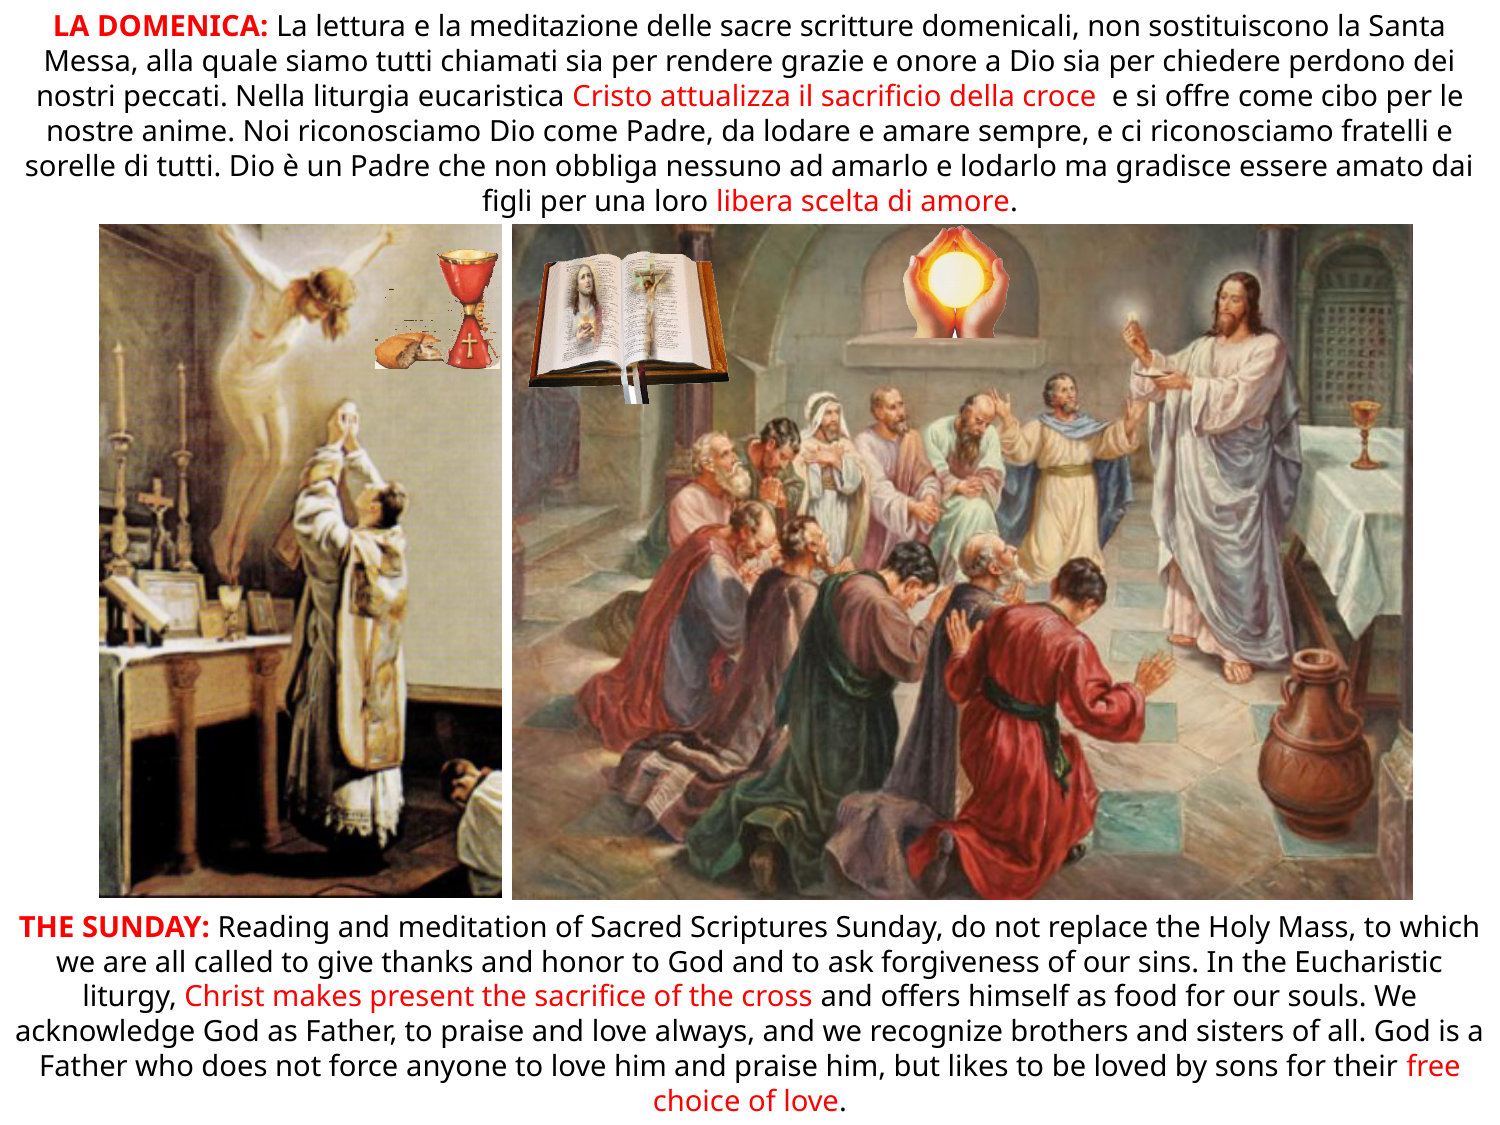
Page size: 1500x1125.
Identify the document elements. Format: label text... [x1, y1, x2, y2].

picture [512, 224, 1413, 900]
text_box THE SUNDAY: Reading and meditation of Sacred Scriptures Sunday, do not replace the Holy Mass, to which we are all called to give thanks and honor to God and to ask forgiveness of our sins. In the Eucharistic liturgy, Christ makes present the sacrifice of the cross and offers himself as food for our souls. We acknowledge God as Father, to praise and love always, and we recognize brothers and sisters of all. God is a Father who does not force anyone to love him and praise him, but likes to be loved by sons for their free choice of love. [0, 900, 1500, 1125]
picture [99, 224, 502, 898]
text_box LA DOMENICA: La lettura e la meditazione delle sacre scritture domenicali, non sostituiscono la Santa Messa, alla quale siamo tutti chiamati sia per rendere grazie e onore a Dio sia per chiedere perdono dei nostri peccati. Nella liturgia eucaristica Cristo attualizza il sacrificio della croce e si offre come cibo per le nostre anime. Noi riconosciamo Dio come Padre, da lodare e amare sempre, e ci riconosciamo fratelli e sorelle di tutti. Dio è un Padre che non obbliga nessuno ad amarlo e lodarlo ma gradisce essere amato dai figli per una loro libera scelta di amore. [0, 0, 1500, 225]
